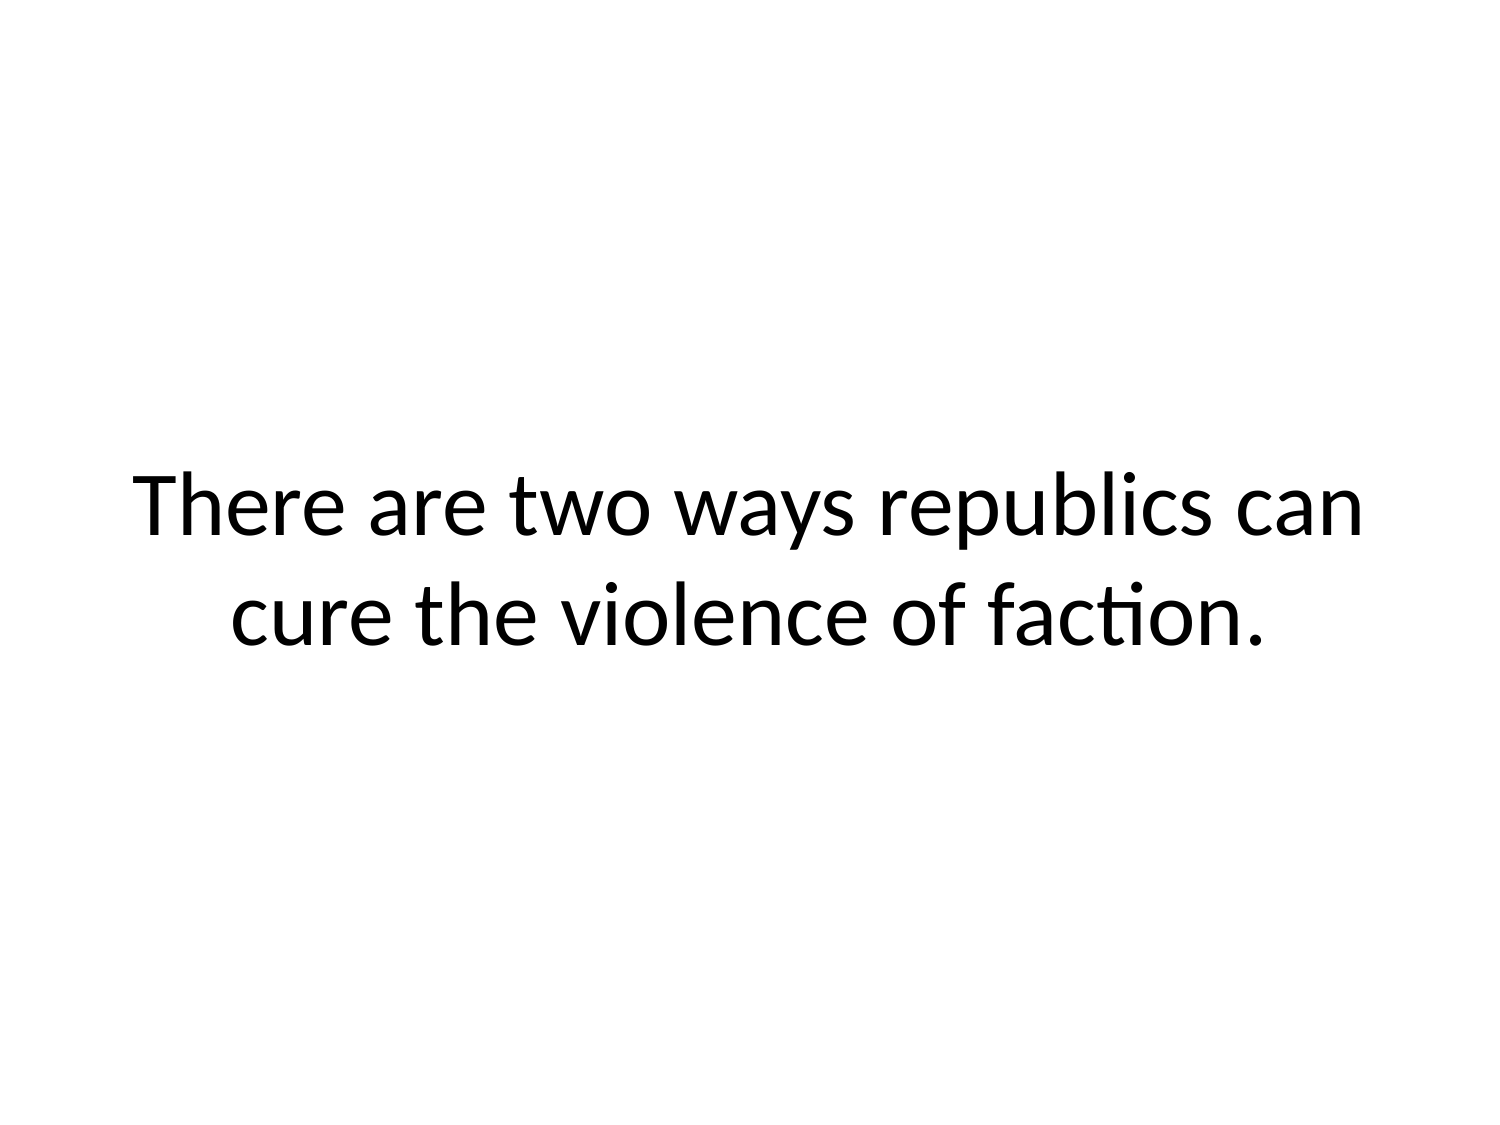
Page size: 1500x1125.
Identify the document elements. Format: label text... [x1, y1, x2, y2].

title There are two ways republics can cure the violence of faction. [74, 44, 1426, 1063]
